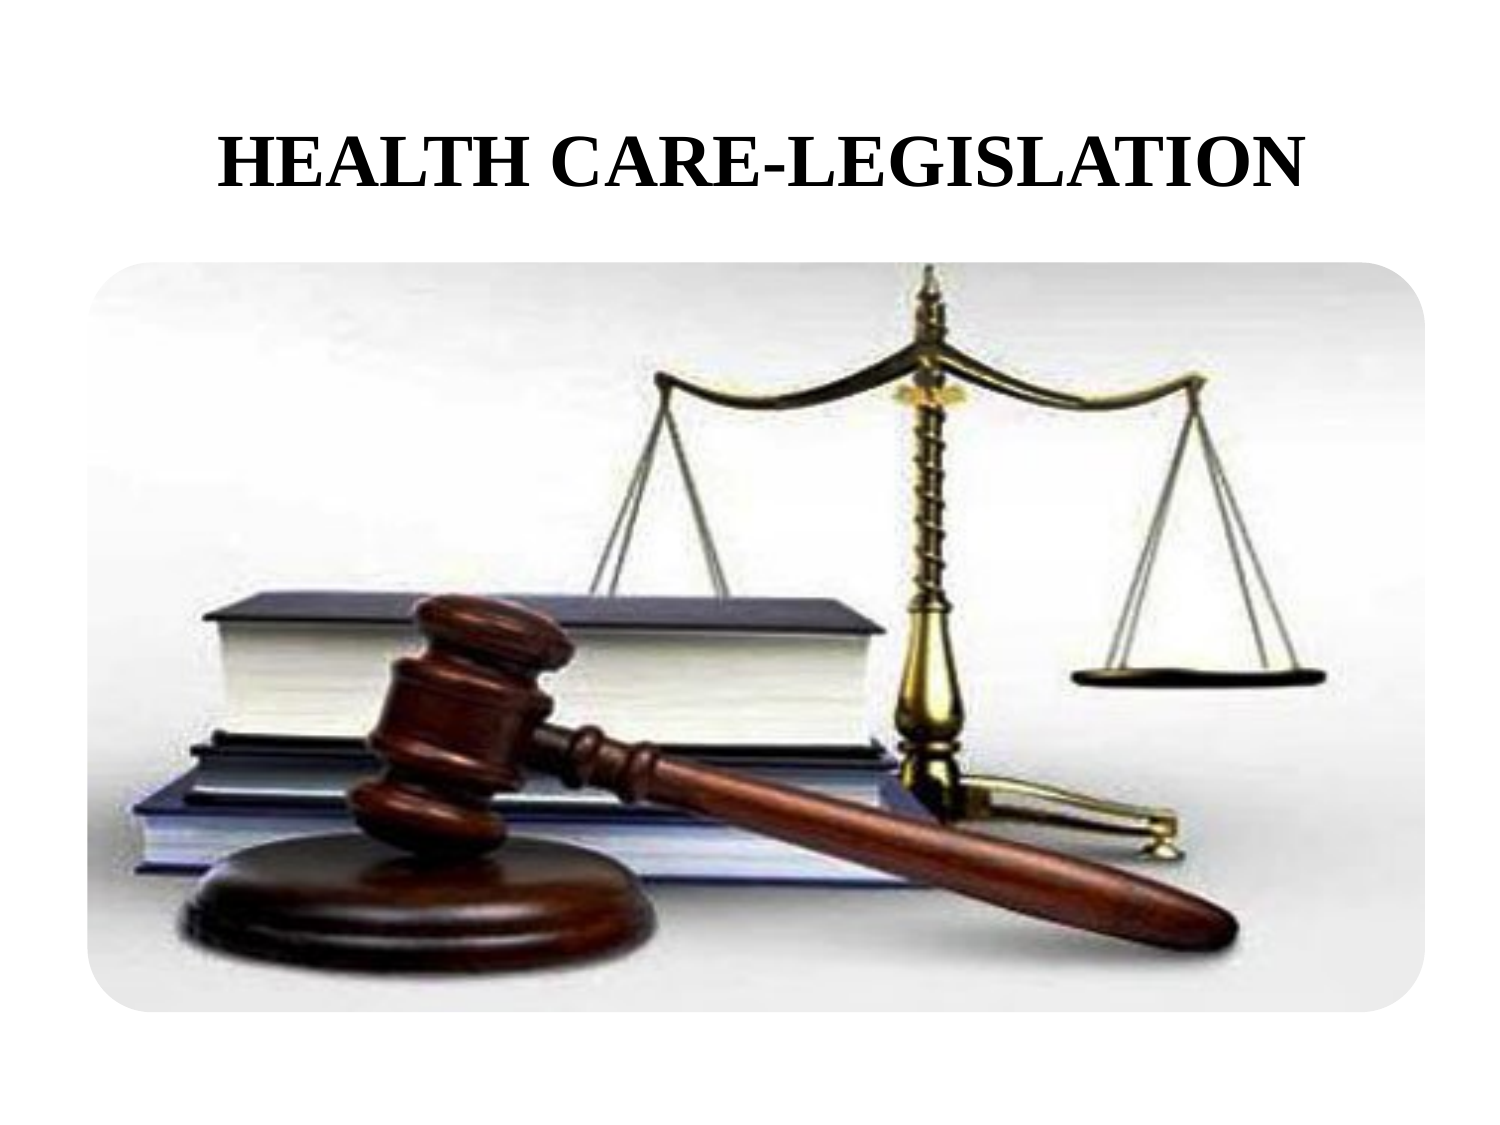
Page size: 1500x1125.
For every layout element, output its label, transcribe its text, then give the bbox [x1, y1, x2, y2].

picture [87, 262, 1426, 1013]
title HEALTH CARE-LEGISLATION [87, 62, 1438, 250]
